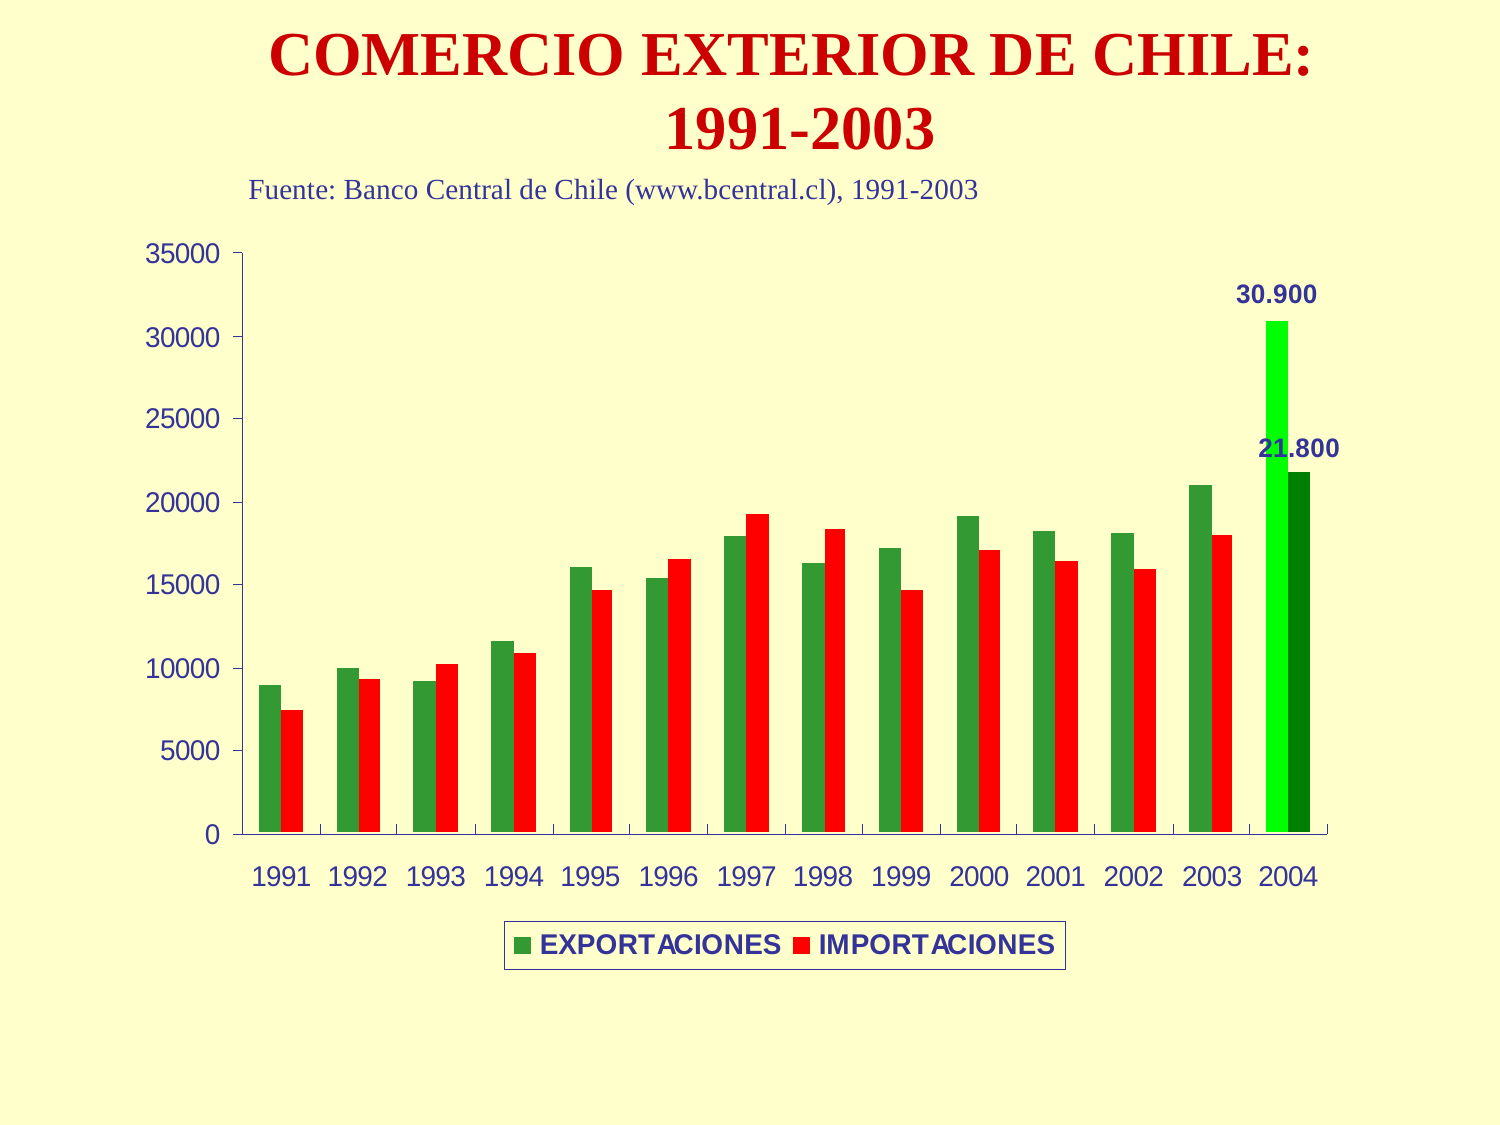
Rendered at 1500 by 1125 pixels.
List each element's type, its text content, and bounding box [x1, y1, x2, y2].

title COMERCIO EXTERIOR DE CHILE: 1991-2003 [162, 0, 1438, 176]
list Fuente: Banco Central de Chile (www.bcentral.cl), 1991-2003 [37, 162, 1313, 213]
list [111, 198, 1358, 989]
